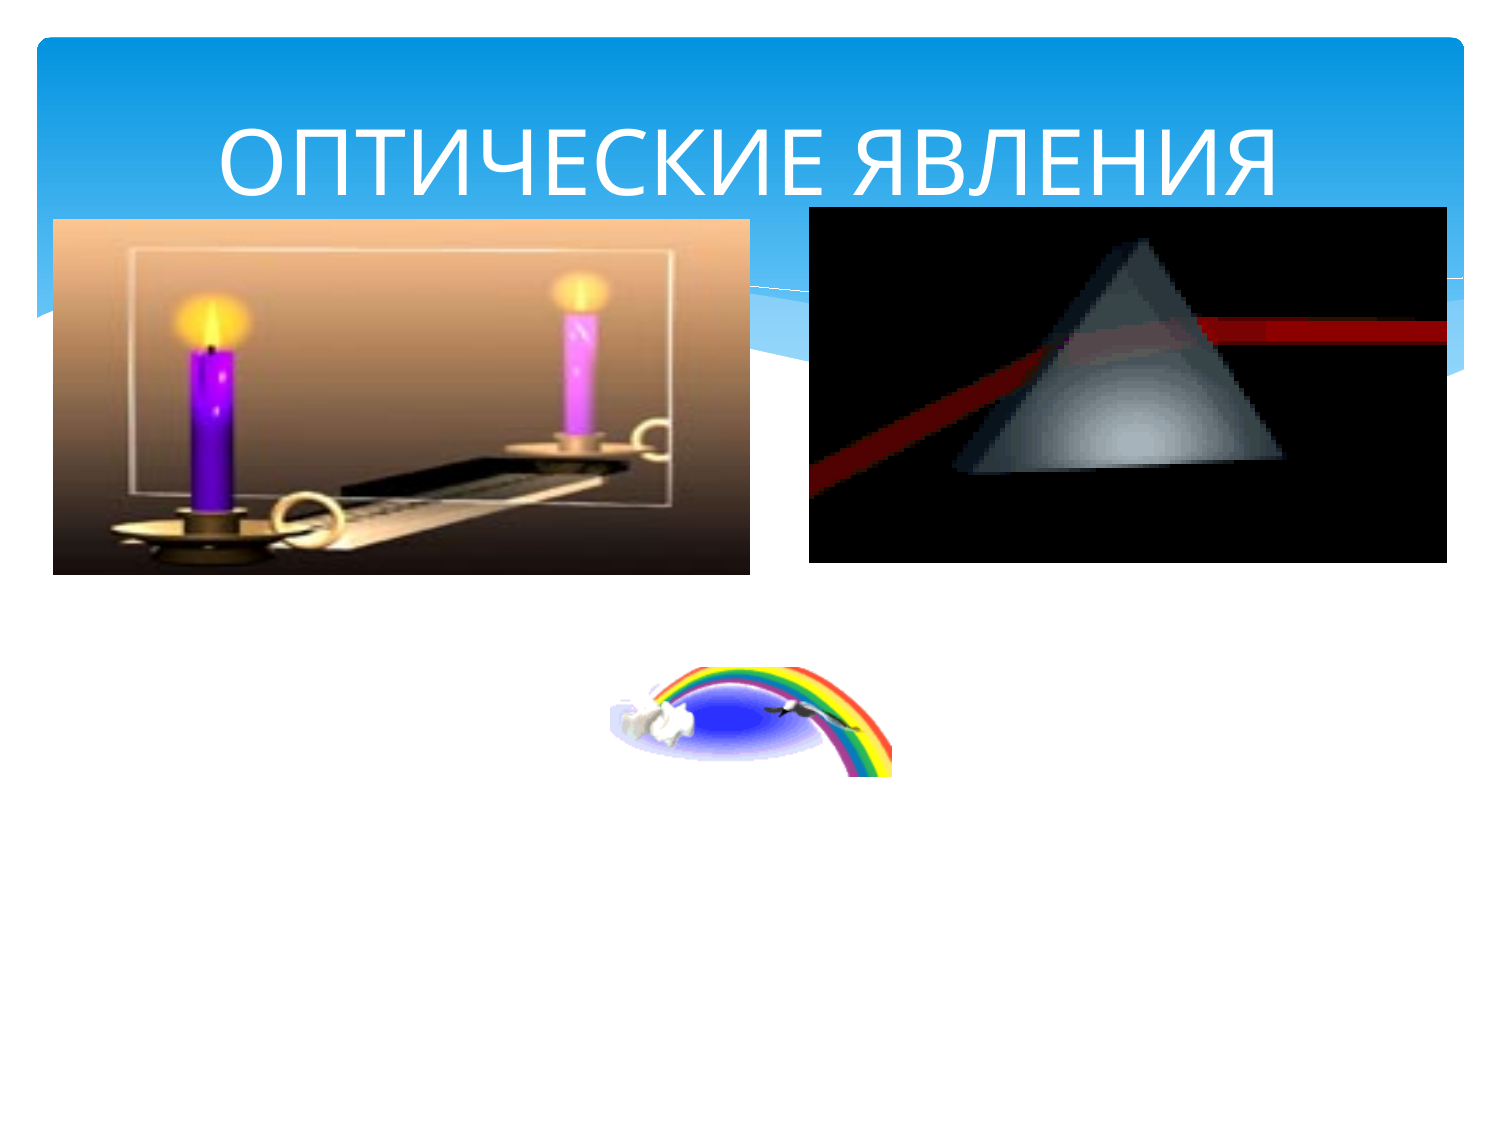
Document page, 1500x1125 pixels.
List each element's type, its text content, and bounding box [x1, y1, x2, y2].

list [609, 666, 892, 777]
picture [808, 207, 1448, 563]
title ОПТИЧЕСКИЕ ЯВЛЕНИЯ [75, 55, 1425, 261]
picture [52, 219, 751, 575]
